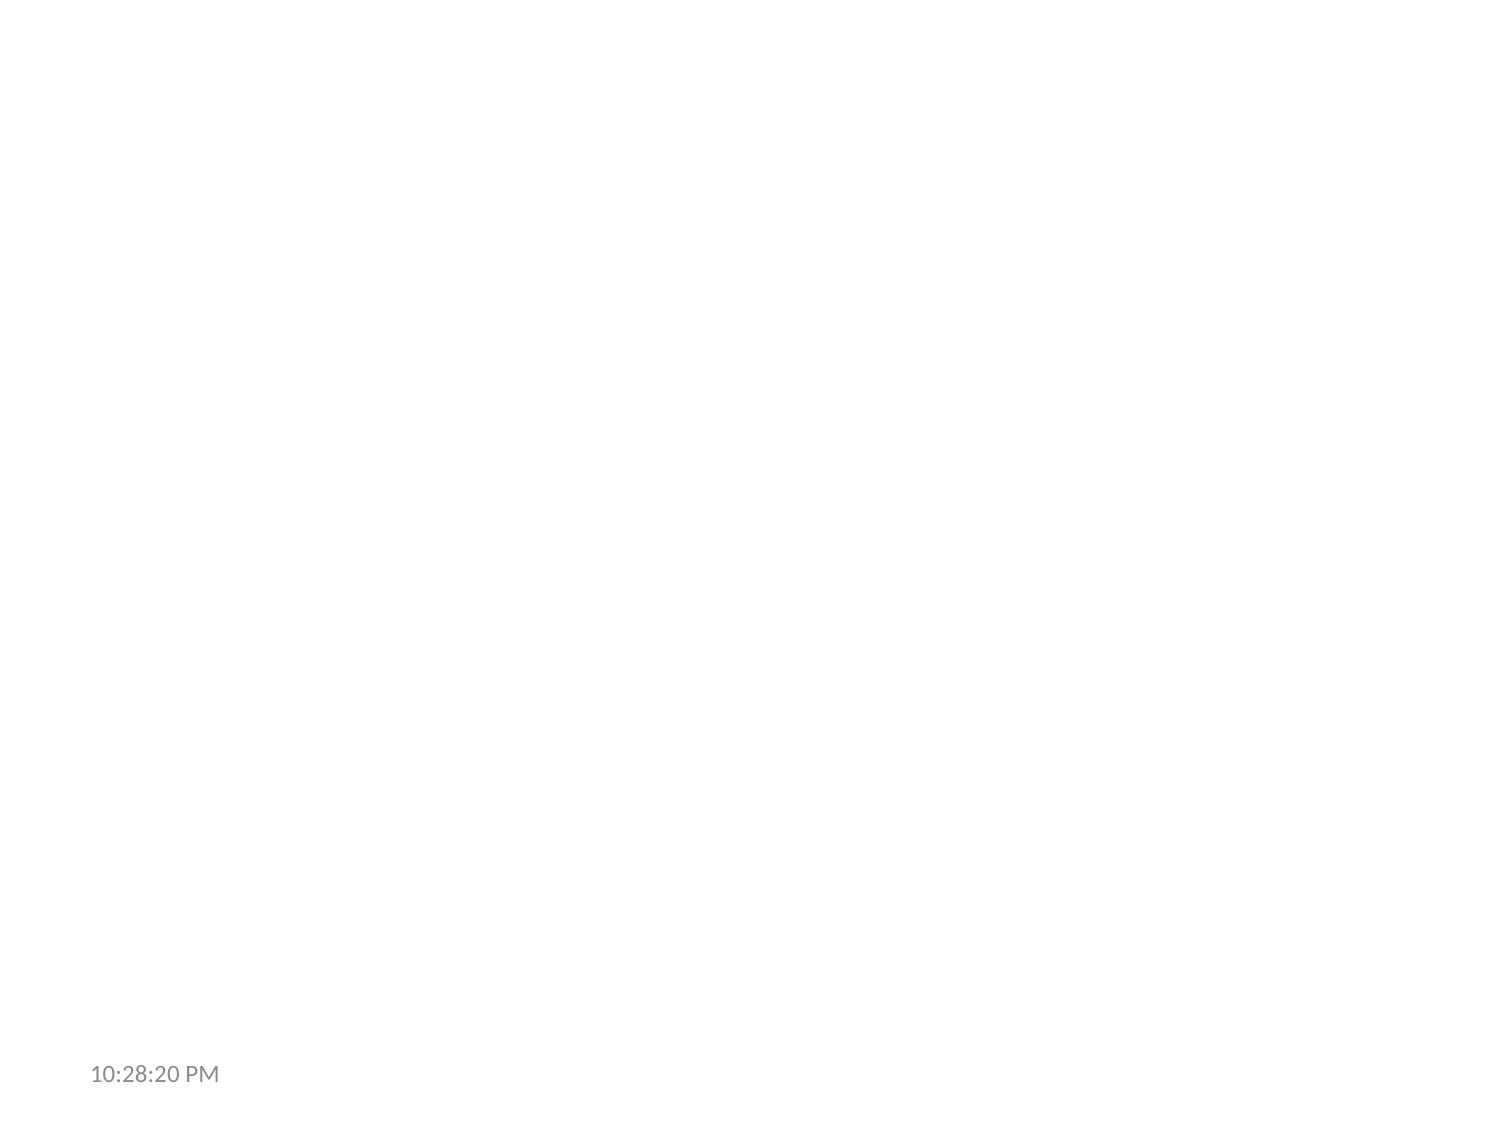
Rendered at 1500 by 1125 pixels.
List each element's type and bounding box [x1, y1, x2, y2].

slide_number [75, 1042, 425, 1103]
